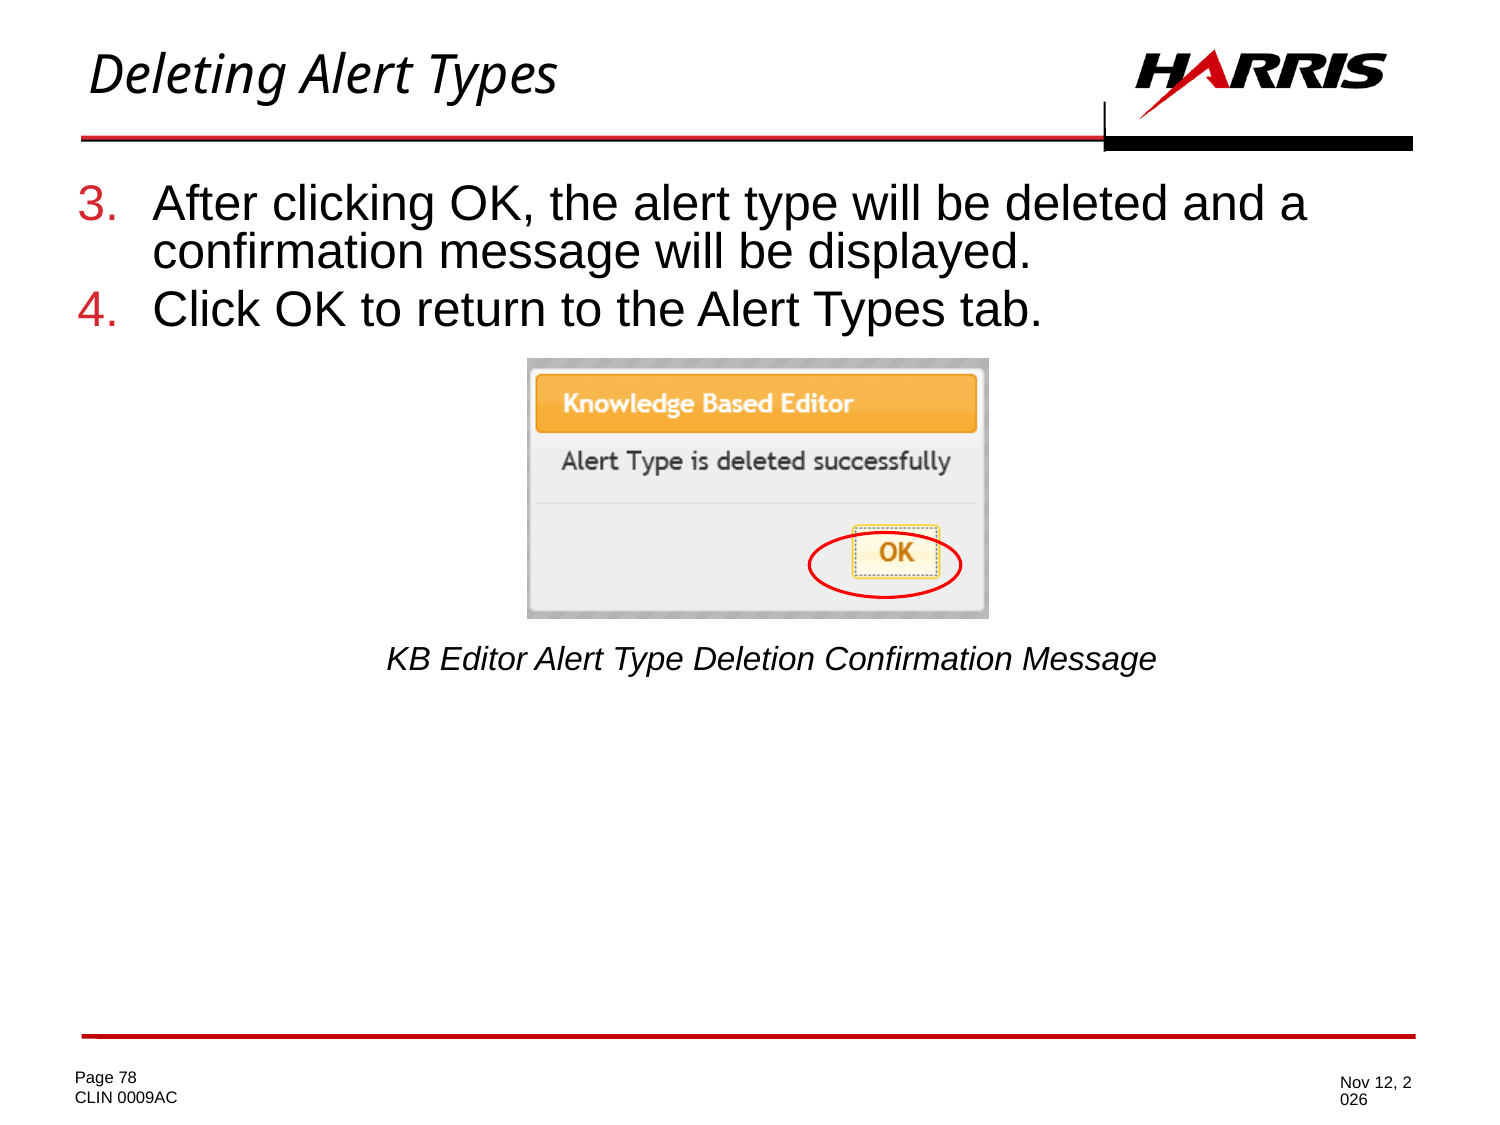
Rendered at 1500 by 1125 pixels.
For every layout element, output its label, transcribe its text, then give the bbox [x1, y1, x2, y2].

picture [1135, 49, 1387, 119]
picture [526, 358, 989, 620]
list After clicking OK, the alert type will be deleted and a confirmation message will be displayed. Click OK to return to the Alert Types tab. [62, 174, 1432, 1020]
title Deleting Alert Types [73, 27, 962, 117]
list KB Editor Alert Type Deletion Confirmation Message [87, 637, 1458, 695]
slide_number 6-Oct-14 [1324, 1060, 1435, 1105]
